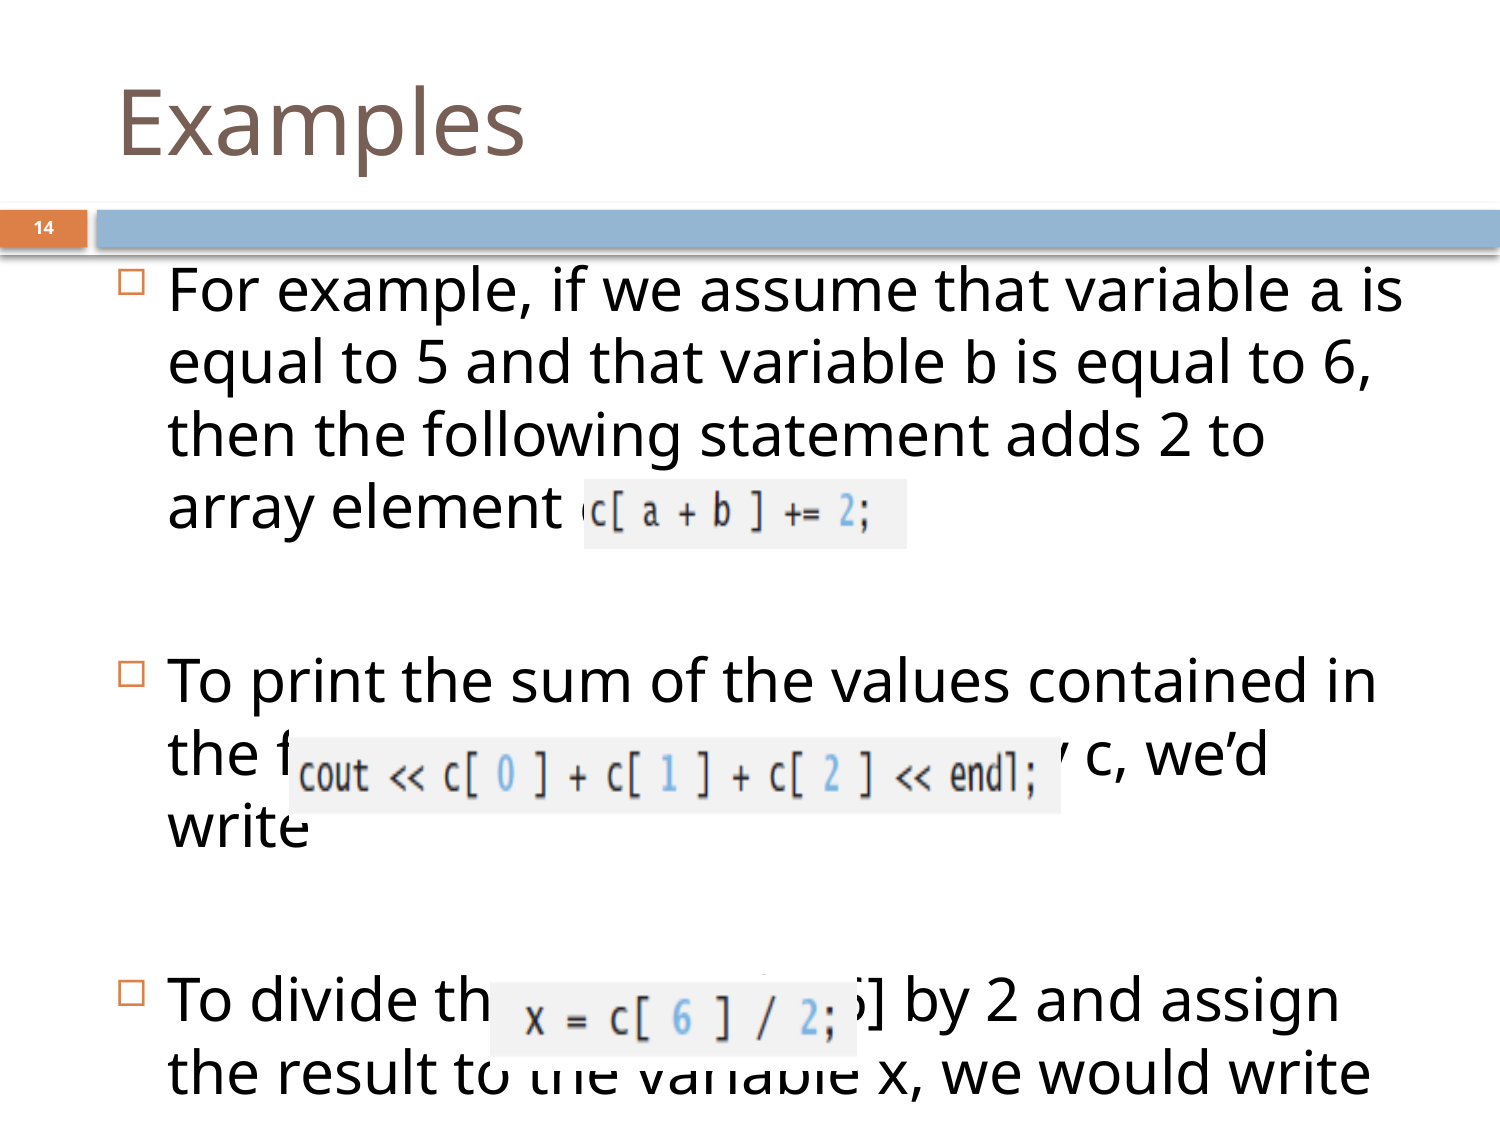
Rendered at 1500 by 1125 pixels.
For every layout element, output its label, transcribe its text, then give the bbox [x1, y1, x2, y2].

slide_number 14 [0, 208, 88, 249]
picture [489, 975, 857, 1071]
list For example, if we assume that variable a is equal to 5 and that variable b is equal to 6, then the following statement adds 2 to array element c[11]. To print the sum of the values contained in the first three elements of array c, we’d write To divide the value of c[6] by 2 and assign the result to the variable x, we would write [100, 243, 1439, 982]
title Examples [100, 37, 1439, 201]
picture [288, 727, 1061, 823]
picture [584, 479, 907, 550]
